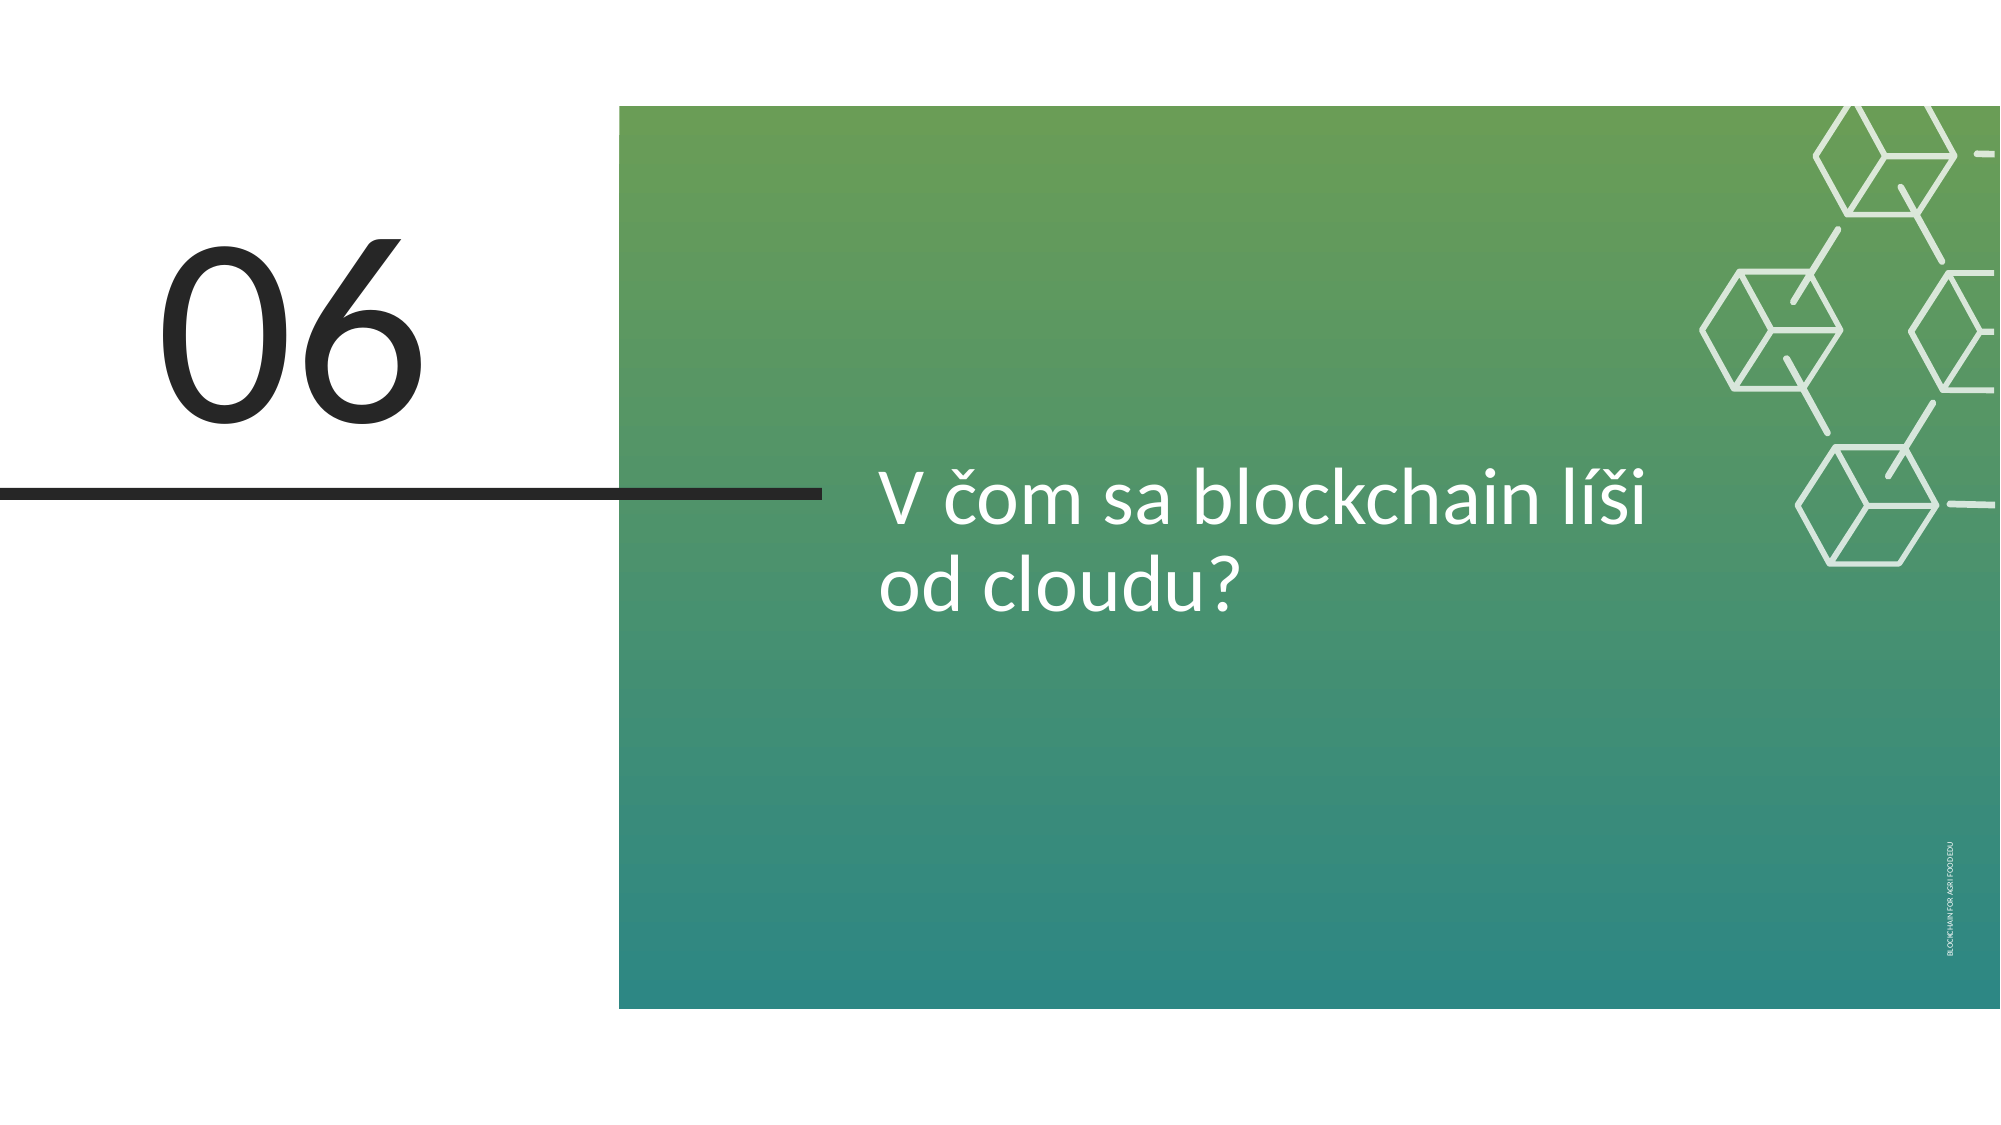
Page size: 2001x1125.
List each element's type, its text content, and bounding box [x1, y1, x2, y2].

list V čom sa blockchain líši od cloudu? [864, 446, 1709, 899]
list 06 [141, 180, 481, 277]
